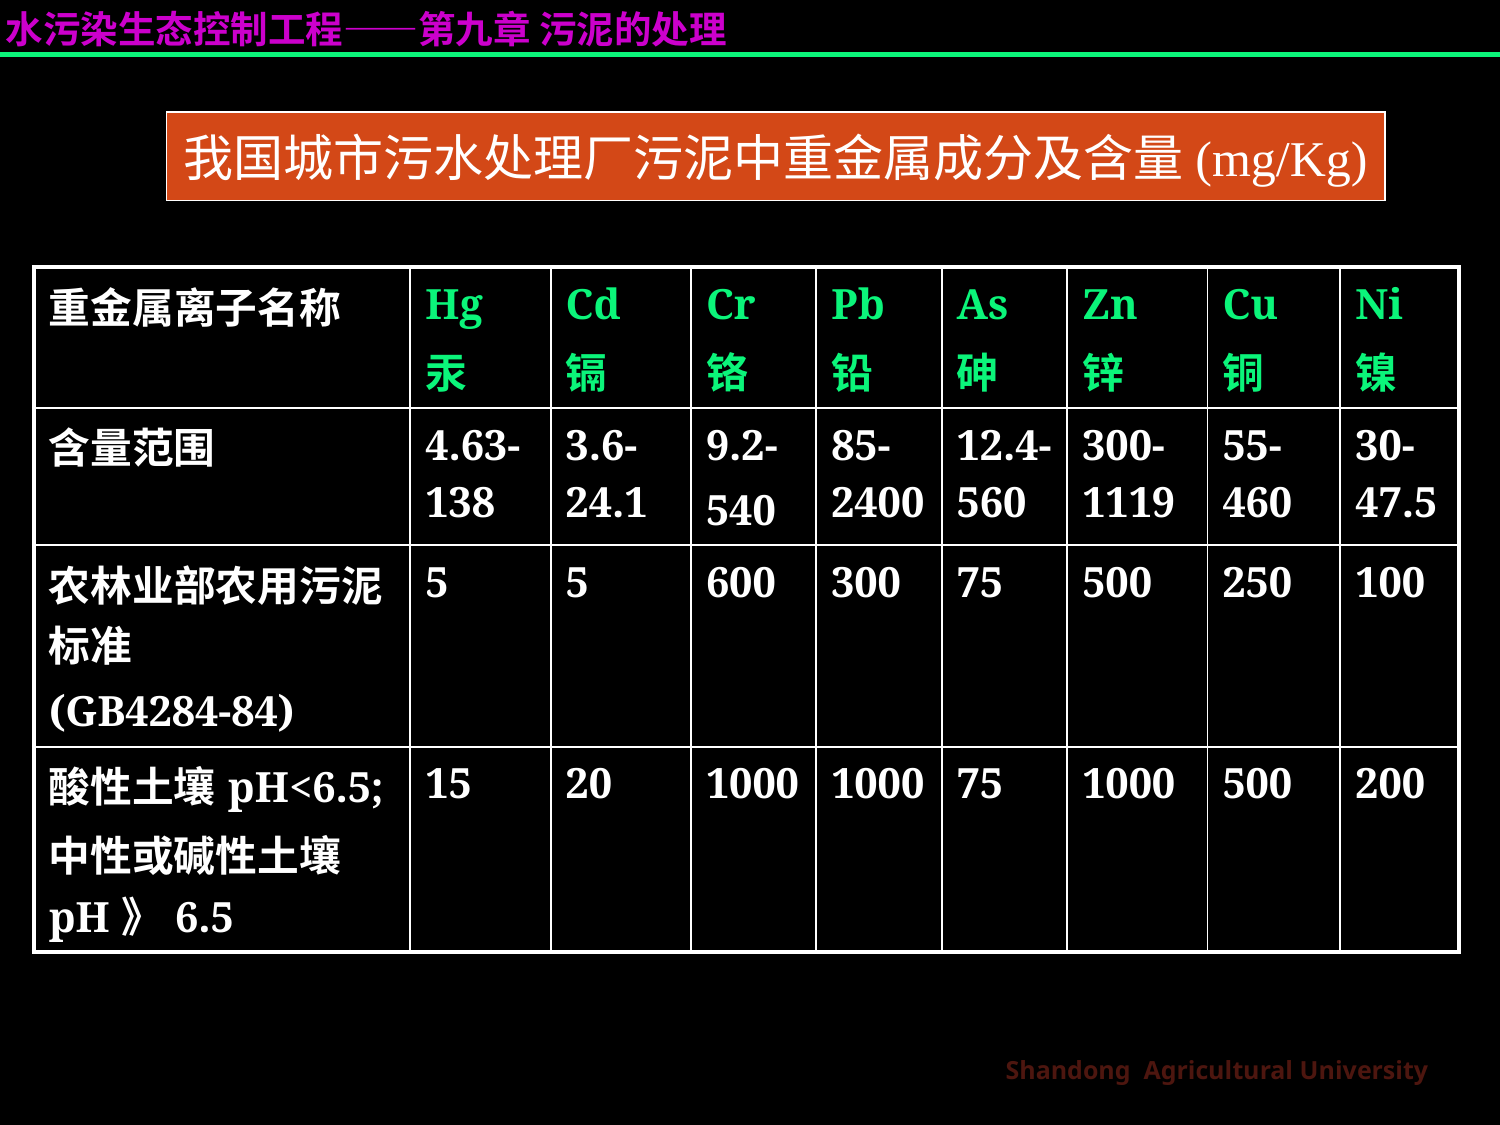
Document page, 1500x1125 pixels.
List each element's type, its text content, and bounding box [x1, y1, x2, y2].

table_header Cu 铜 [1208, 269, 1339, 407]
table_cell 农林业部农用污泥标准 (GB4284-84) [36, 546, 409, 746]
table_cell 5 [552, 546, 690, 746]
table_cell 75 [943, 748, 1066, 950]
table_cell 含量范围 [36, 409, 409, 544]
table_cell 12.4-560 [943, 409, 1066, 544]
table_cell 30-47.5 [1341, 409, 1457, 544]
table_header 重金属离子名称 [36, 269, 409, 407]
table_cell 85-2400 [817, 409, 941, 544]
table_cell 1000 [1068, 748, 1207, 950]
table_cell 500 [1208, 748, 1339, 950]
table_header Pb 铅 [817, 269, 941, 407]
table_cell 20 [552, 748, 690, 950]
table_cell 4.63-138 [411, 409, 550, 544]
table_cell 3.6-24.1 [552, 409, 690, 544]
table_cell 75 [943, 546, 1066, 746]
table_cell 酸性土壤pH<6.5; 中性或碱性土壤pH》6.5 [36, 748, 409, 950]
table_cell 1000 [692, 748, 815, 950]
table_cell 300-1119 [1068, 409, 1207, 544]
table_cell 55-460 [1208, 409, 1339, 544]
table_cell 200 [1341, 748, 1457, 950]
table_header Zn 锌 [1068, 269, 1207, 407]
table_cell 600 [692, 546, 815, 746]
table_header Ni 镍 [1341, 269, 1457, 407]
table_header As 砷 [943, 269, 1066, 407]
table_header Hg 汞 [411, 269, 550, 407]
table_header Cr 铬 [692, 269, 815, 407]
table_cell 5 [411, 546, 550, 746]
table_cell 9.2- 540 [692, 409, 815, 544]
table_header Cd 镉 [552, 269, 690, 407]
text_box 我国城市污水处理厂污泥中重金属成分及含量(mg/Kg) [166, 112, 1385, 201]
table_cell 100 [1341, 546, 1457, 746]
table_cell 15 [411, 748, 550, 950]
table_cell 1000 [817, 748, 941, 950]
table_cell 250 [1208, 546, 1339, 746]
table_cell 300 [817, 546, 941, 746]
table_cell 500 [1068, 546, 1207, 746]
